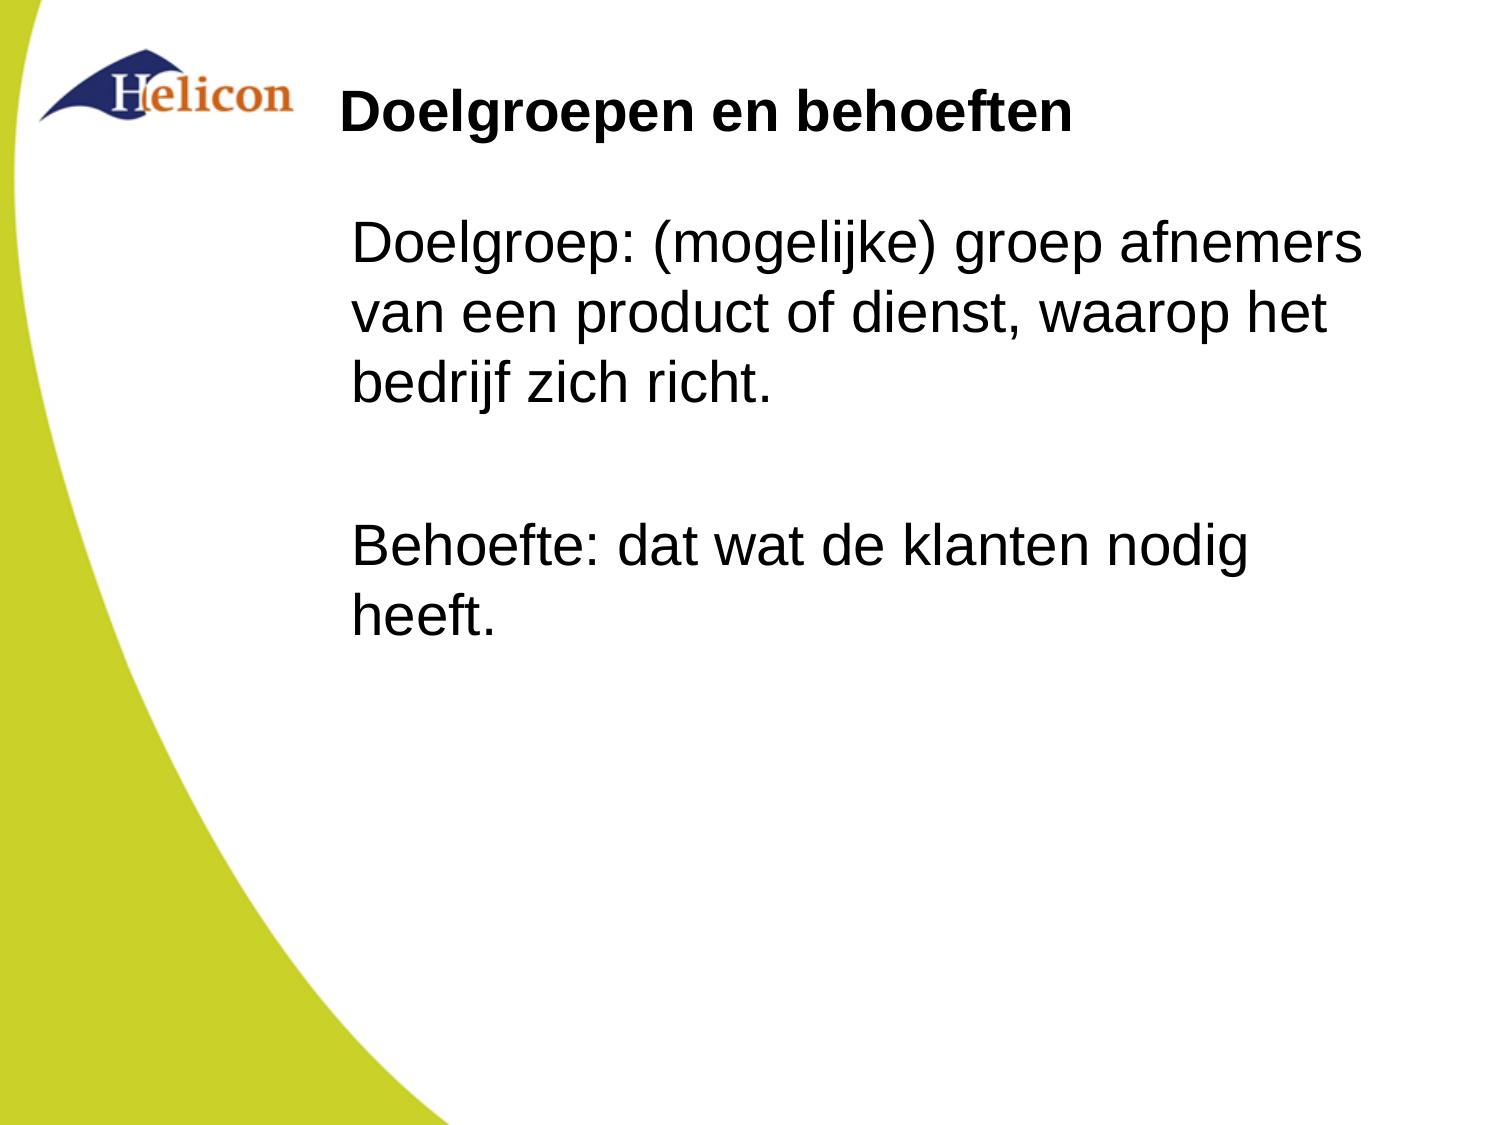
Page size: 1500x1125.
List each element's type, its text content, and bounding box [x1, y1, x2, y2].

picture [0, 0, 1500, 1125]
list Doelgroep: (mogelijke) groep afnemers van een product of dienst, waarop het bedrijf zich richt. Behoefte: dat wat de klanten nodig heeft. [336, 196, 1425, 1005]
title Doelgroepen en behoeften [324, 54, 1415, 161]
